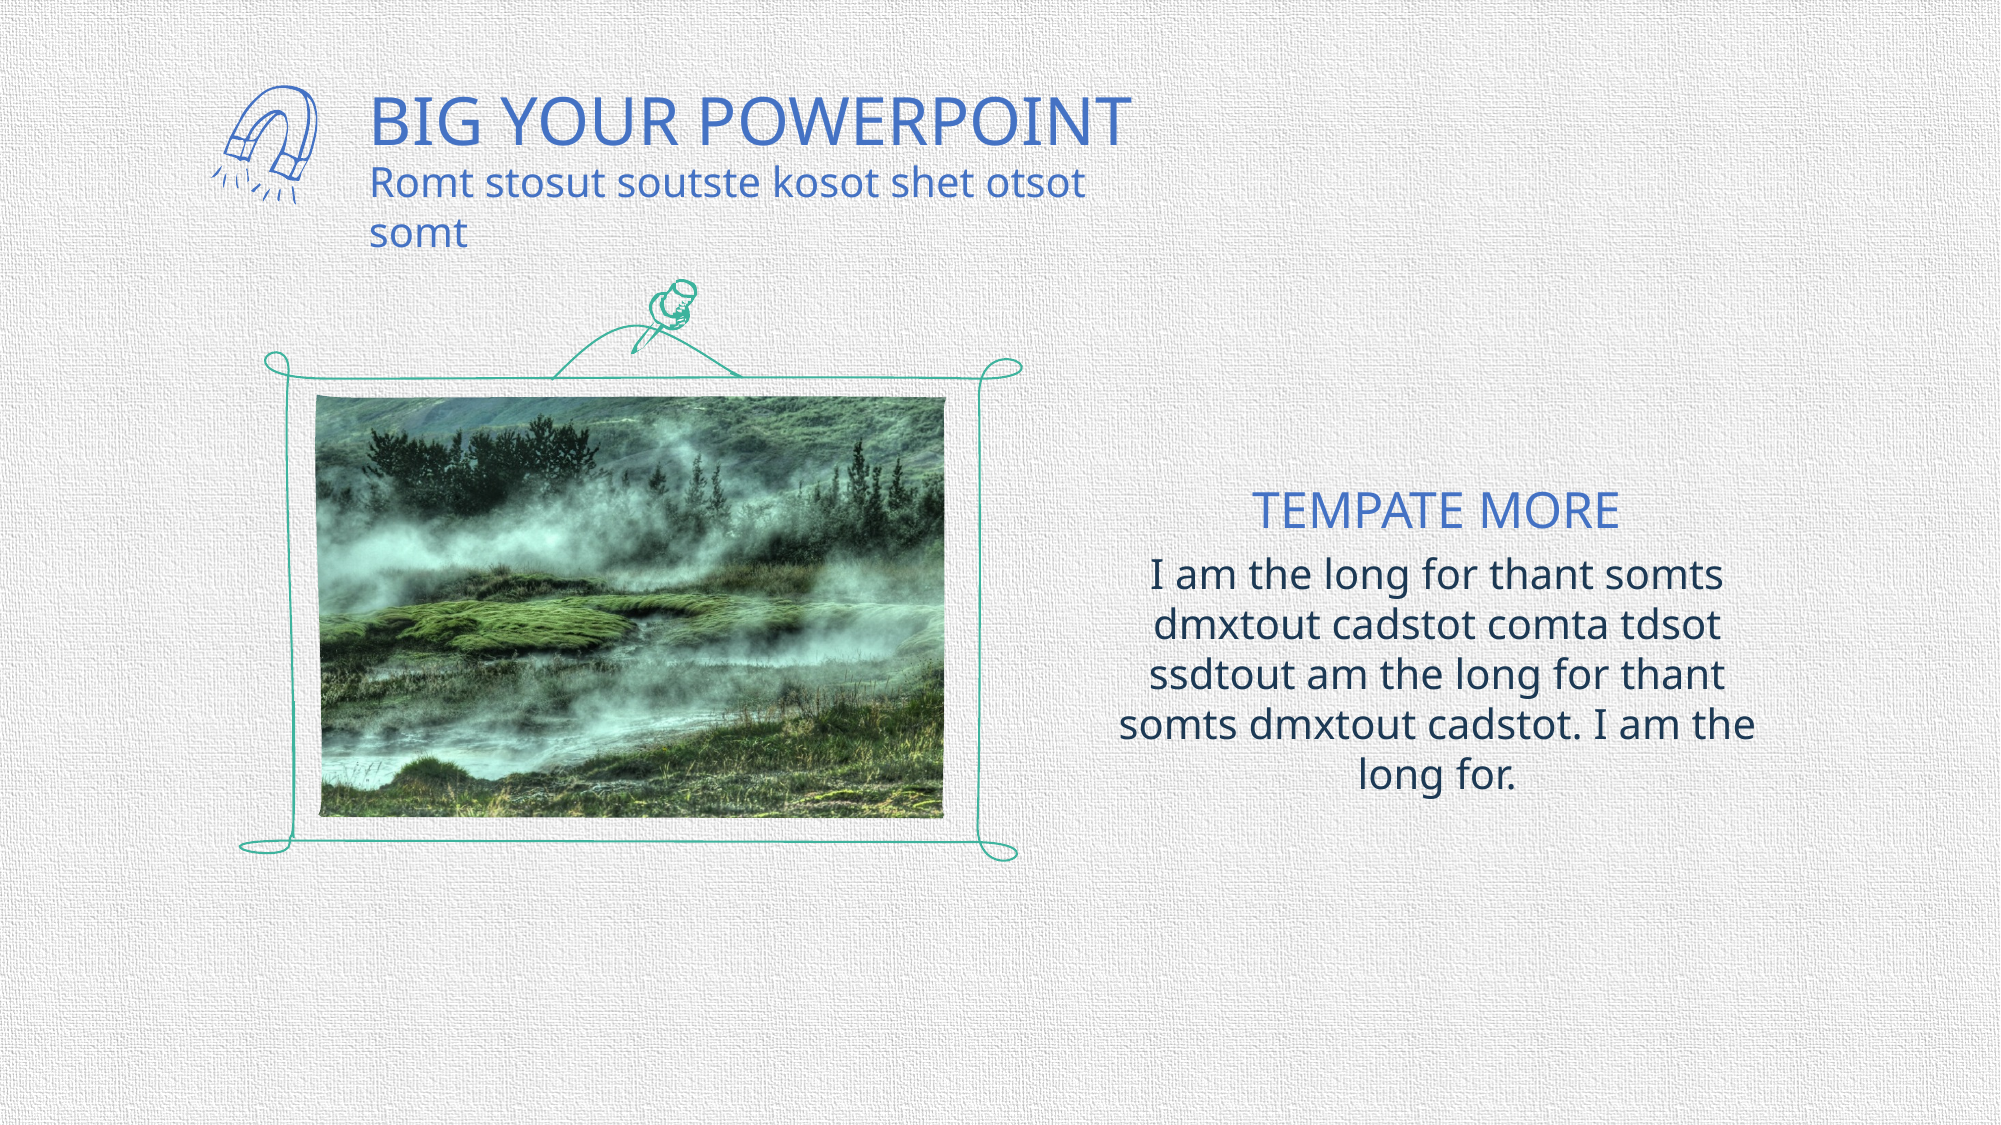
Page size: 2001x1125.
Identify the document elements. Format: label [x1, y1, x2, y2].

text_box [354, 71, 1188, 215]
text_box [238, 351, 1023, 862]
text_box [211, 81, 318, 205]
picture [0, 0, 2001, 1125]
text_box [1070, 470, 1804, 758]
text_box [554, 324, 742, 376]
text_box [630, 278, 698, 354]
